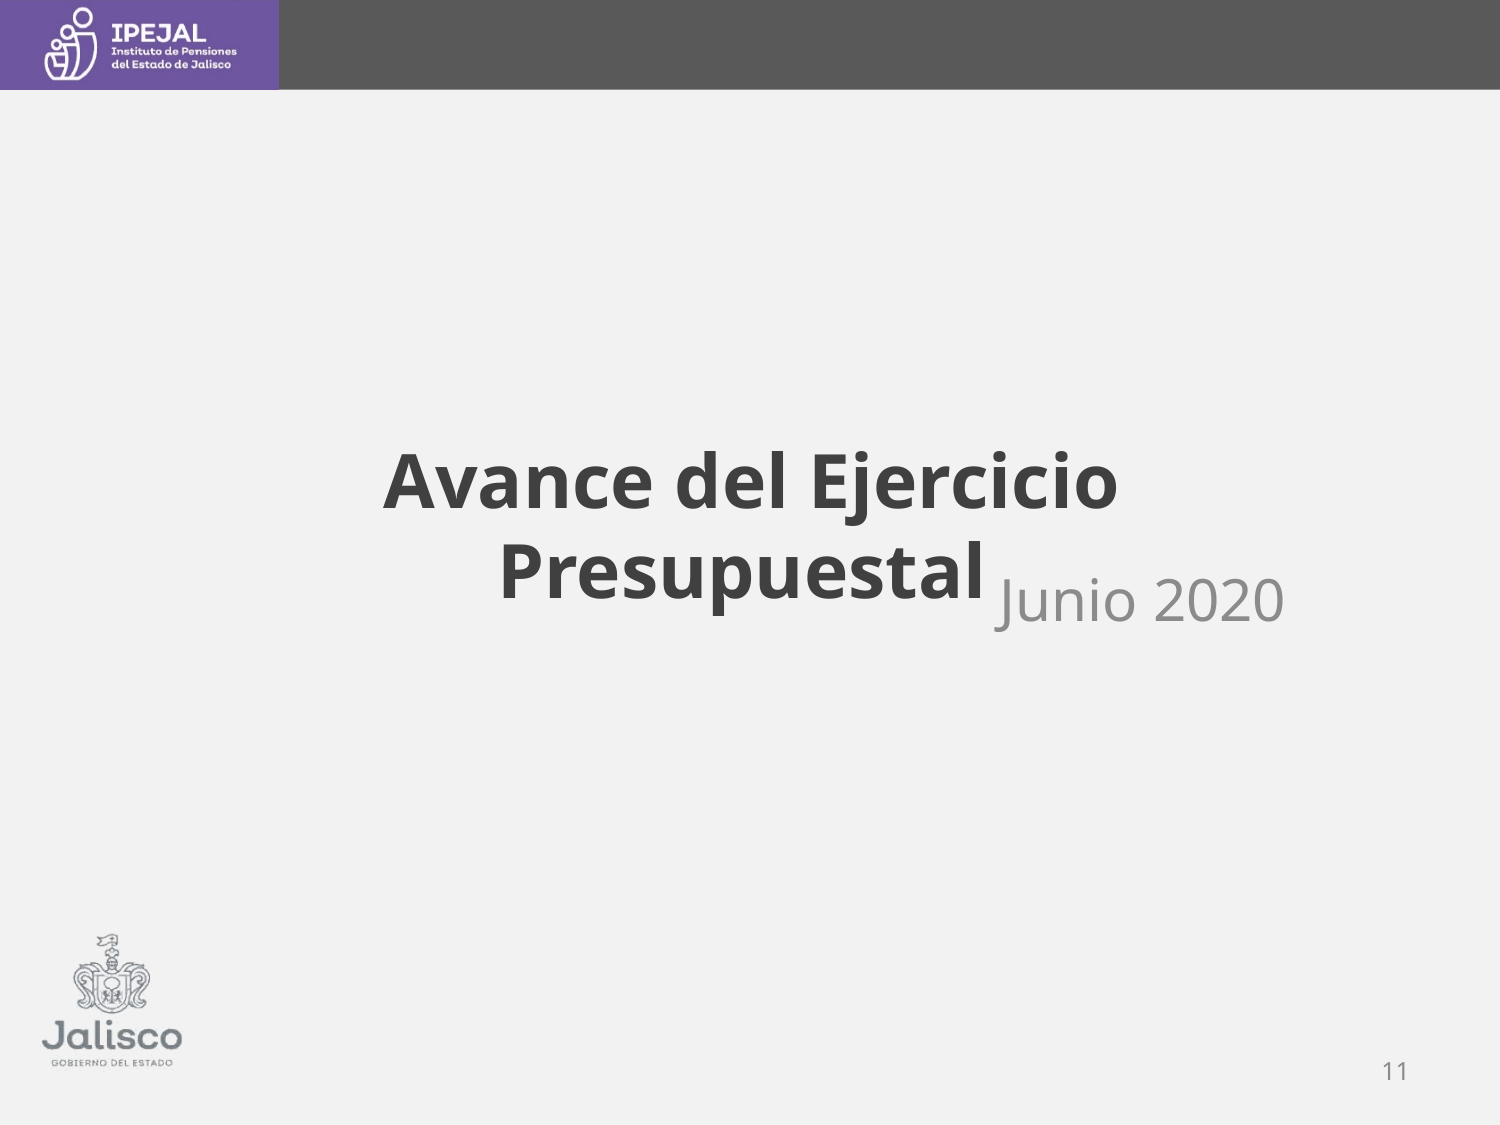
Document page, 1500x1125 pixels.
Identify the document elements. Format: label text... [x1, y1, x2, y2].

picture [38, 914, 206, 1103]
picture [0, 0, 279, 90]
subtitle Junio 2020 [251, 555, 1302, 844]
slide_number 10 [1074, 1042, 1425, 1103]
title Avance del Ejercicio Presupuestal [114, 403, 1390, 645]
